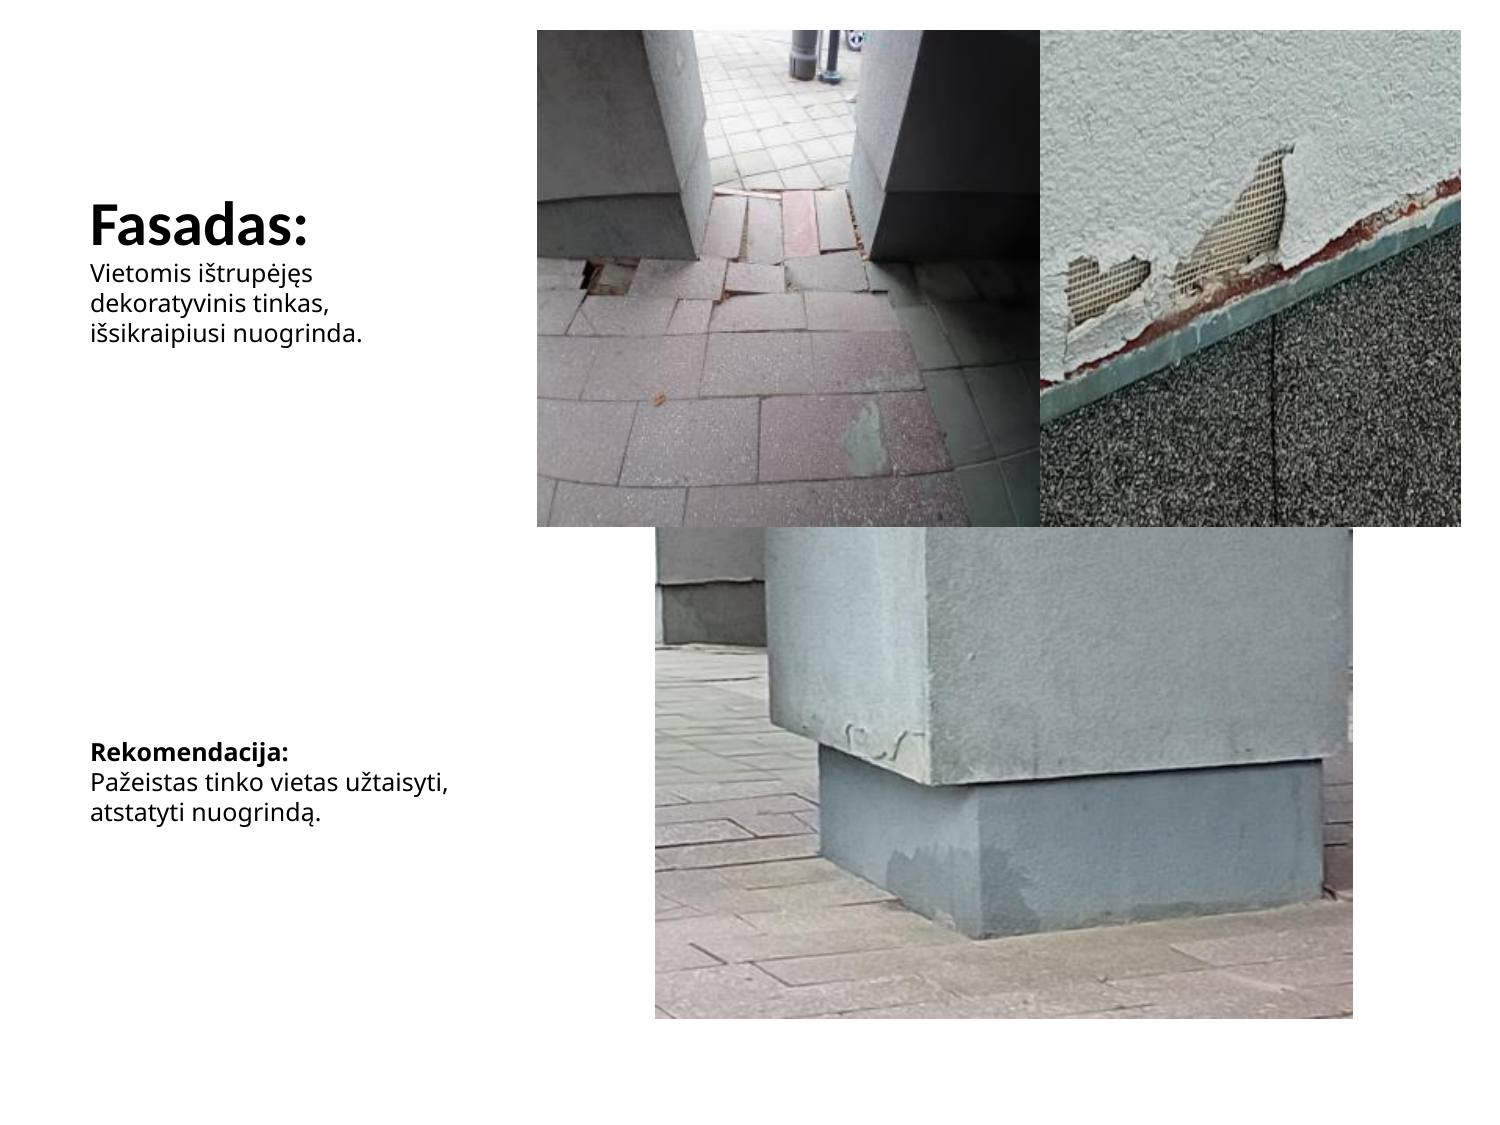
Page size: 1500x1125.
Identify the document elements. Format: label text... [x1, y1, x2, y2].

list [1040, 30, 1461, 528]
picture [537, 30, 1353, 1019]
title Fasadas: Vietomis ištrupėjęs dekoratyvinis tinkas, išsikraipiusi nuogrinda. Rekomendacija: Pažeistas tinko vietas užtaisyti, atstatyti nuogrindą. [75, 45, 467, 965]
